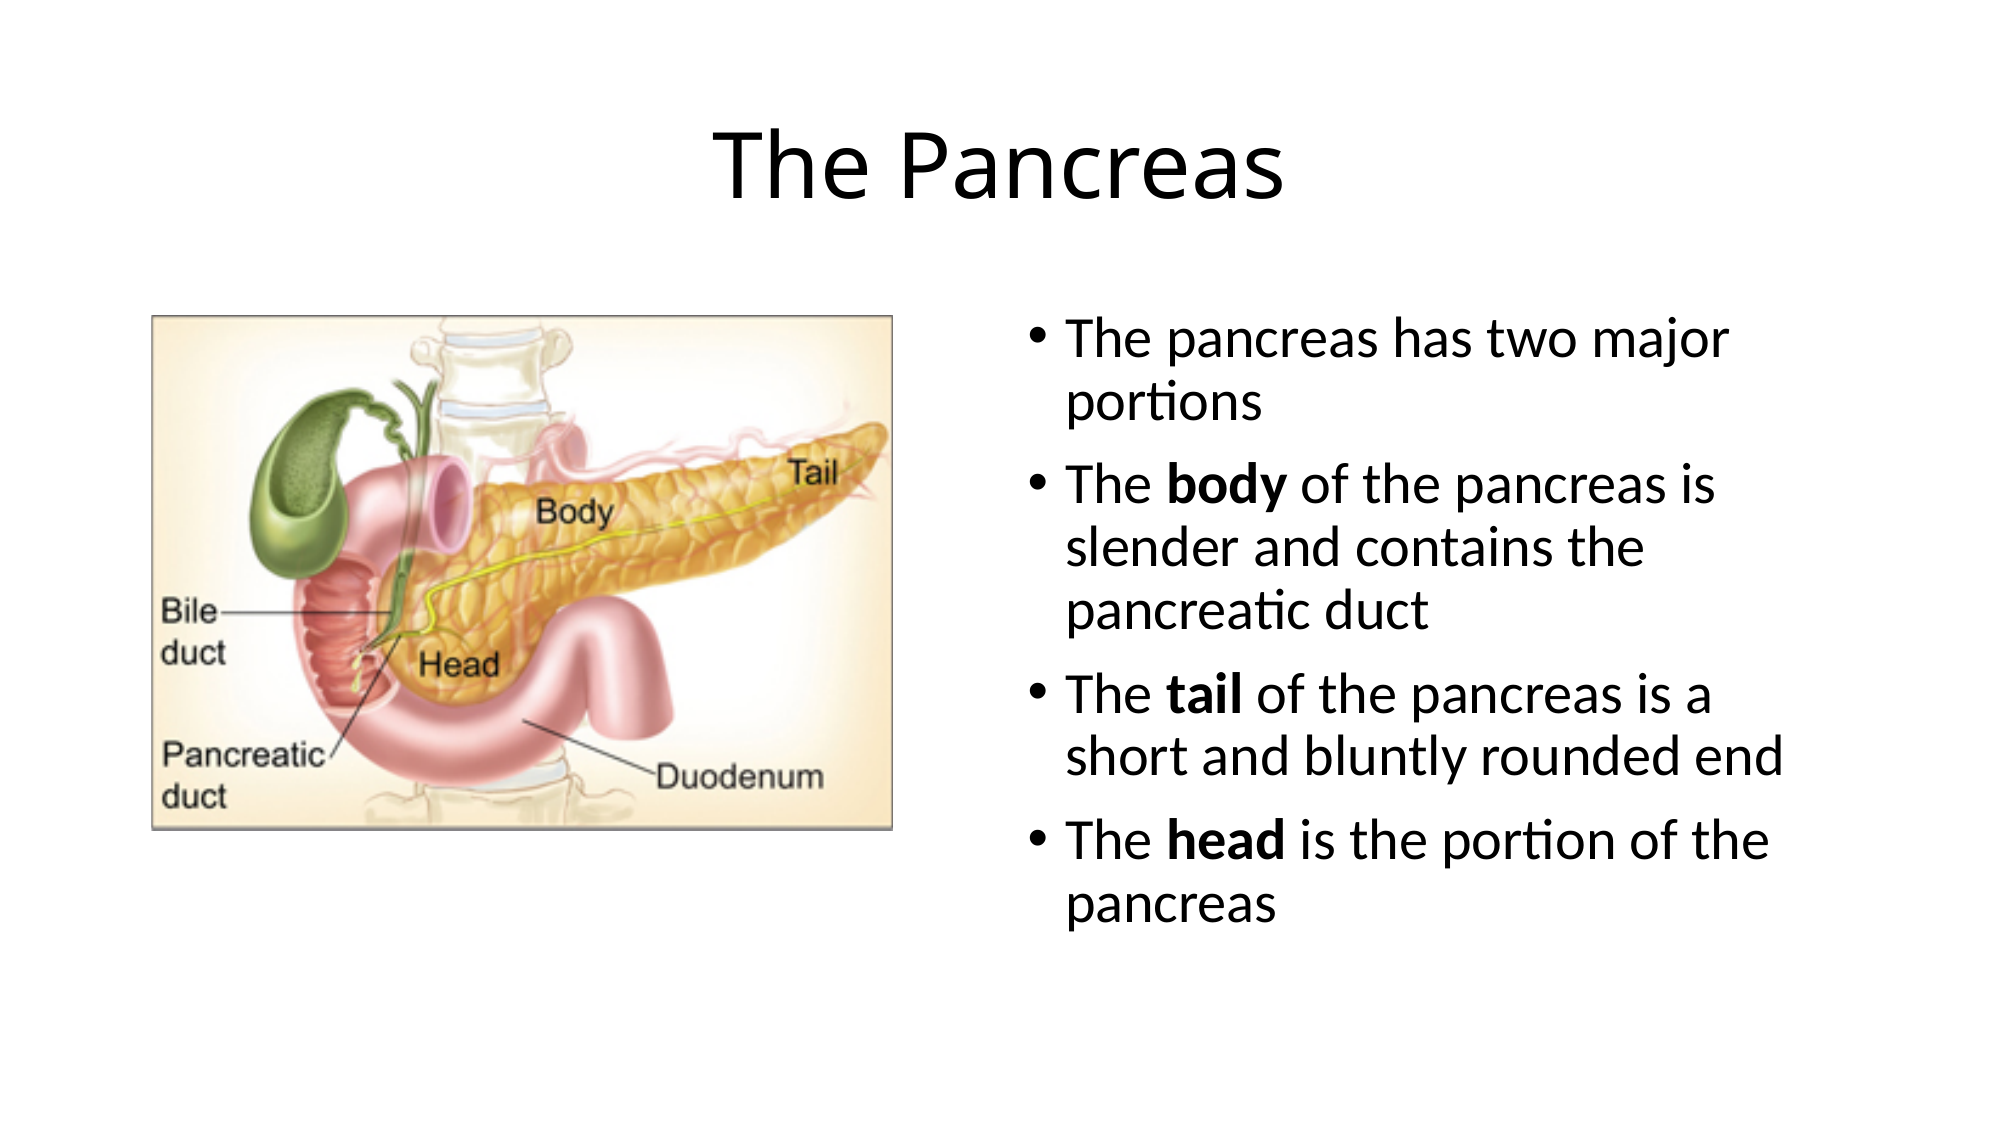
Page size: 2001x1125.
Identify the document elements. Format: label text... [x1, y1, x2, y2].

picture [151, 315, 894, 831]
title The Pancreas [137, 59, 1863, 278]
list The pancreas has two major portions The body of the pancreas is slender and contains the pancreatic duct The tail of the pancreas is a short and bluntly rounded end The head is the portion of the pancreas [1012, 299, 1863, 1014]
